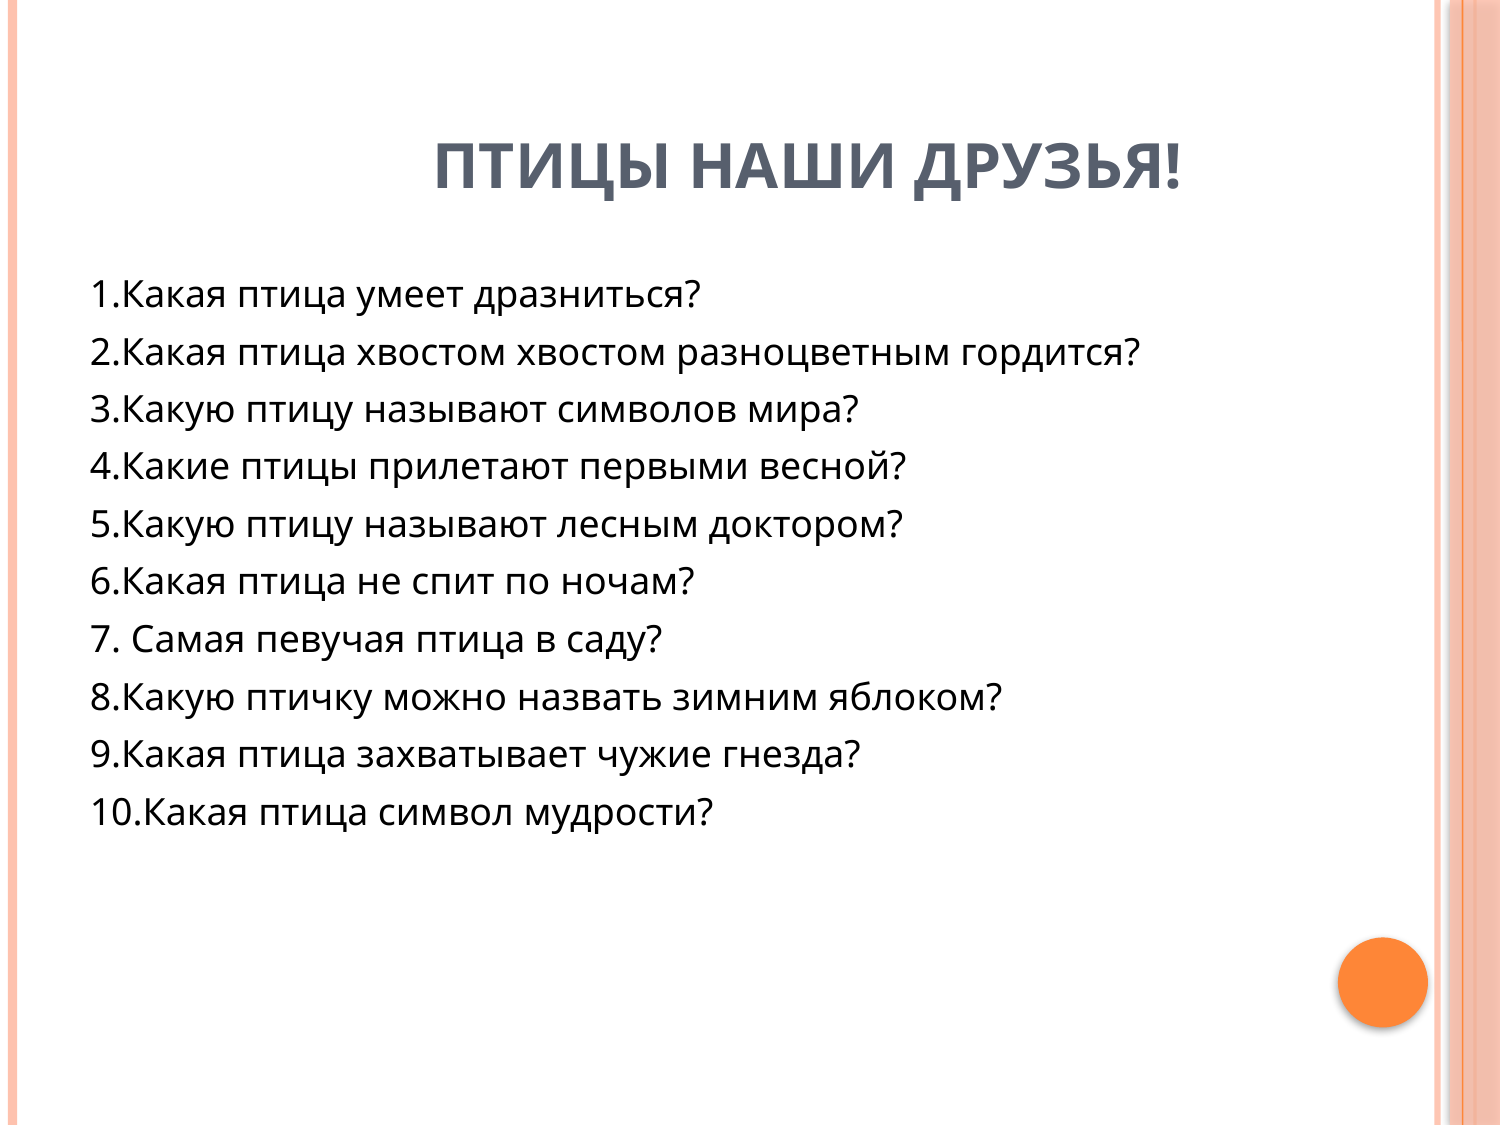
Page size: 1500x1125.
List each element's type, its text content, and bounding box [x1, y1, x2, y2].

list 1.Какая птица умеет дразниться? 2.Какая птица хвостом хвостом разноцветным гордится? 3.Какую птицу называют символов мира? 4.Какие птицы прилетают первыми весной? 5.Какую птицу называют лесным доктором? 6.Какая птица не спит по ночам? 7. Самая певучая птица в саду? 8.Какую птичку можно назвать зимним яблоком? 9.Какая птица захватывает чужие гнезда? 10.Какая птица символ мудрости? [75, 262, 1300, 1062]
title Птицы наши друзья! [336, 19, 1300, 209]
